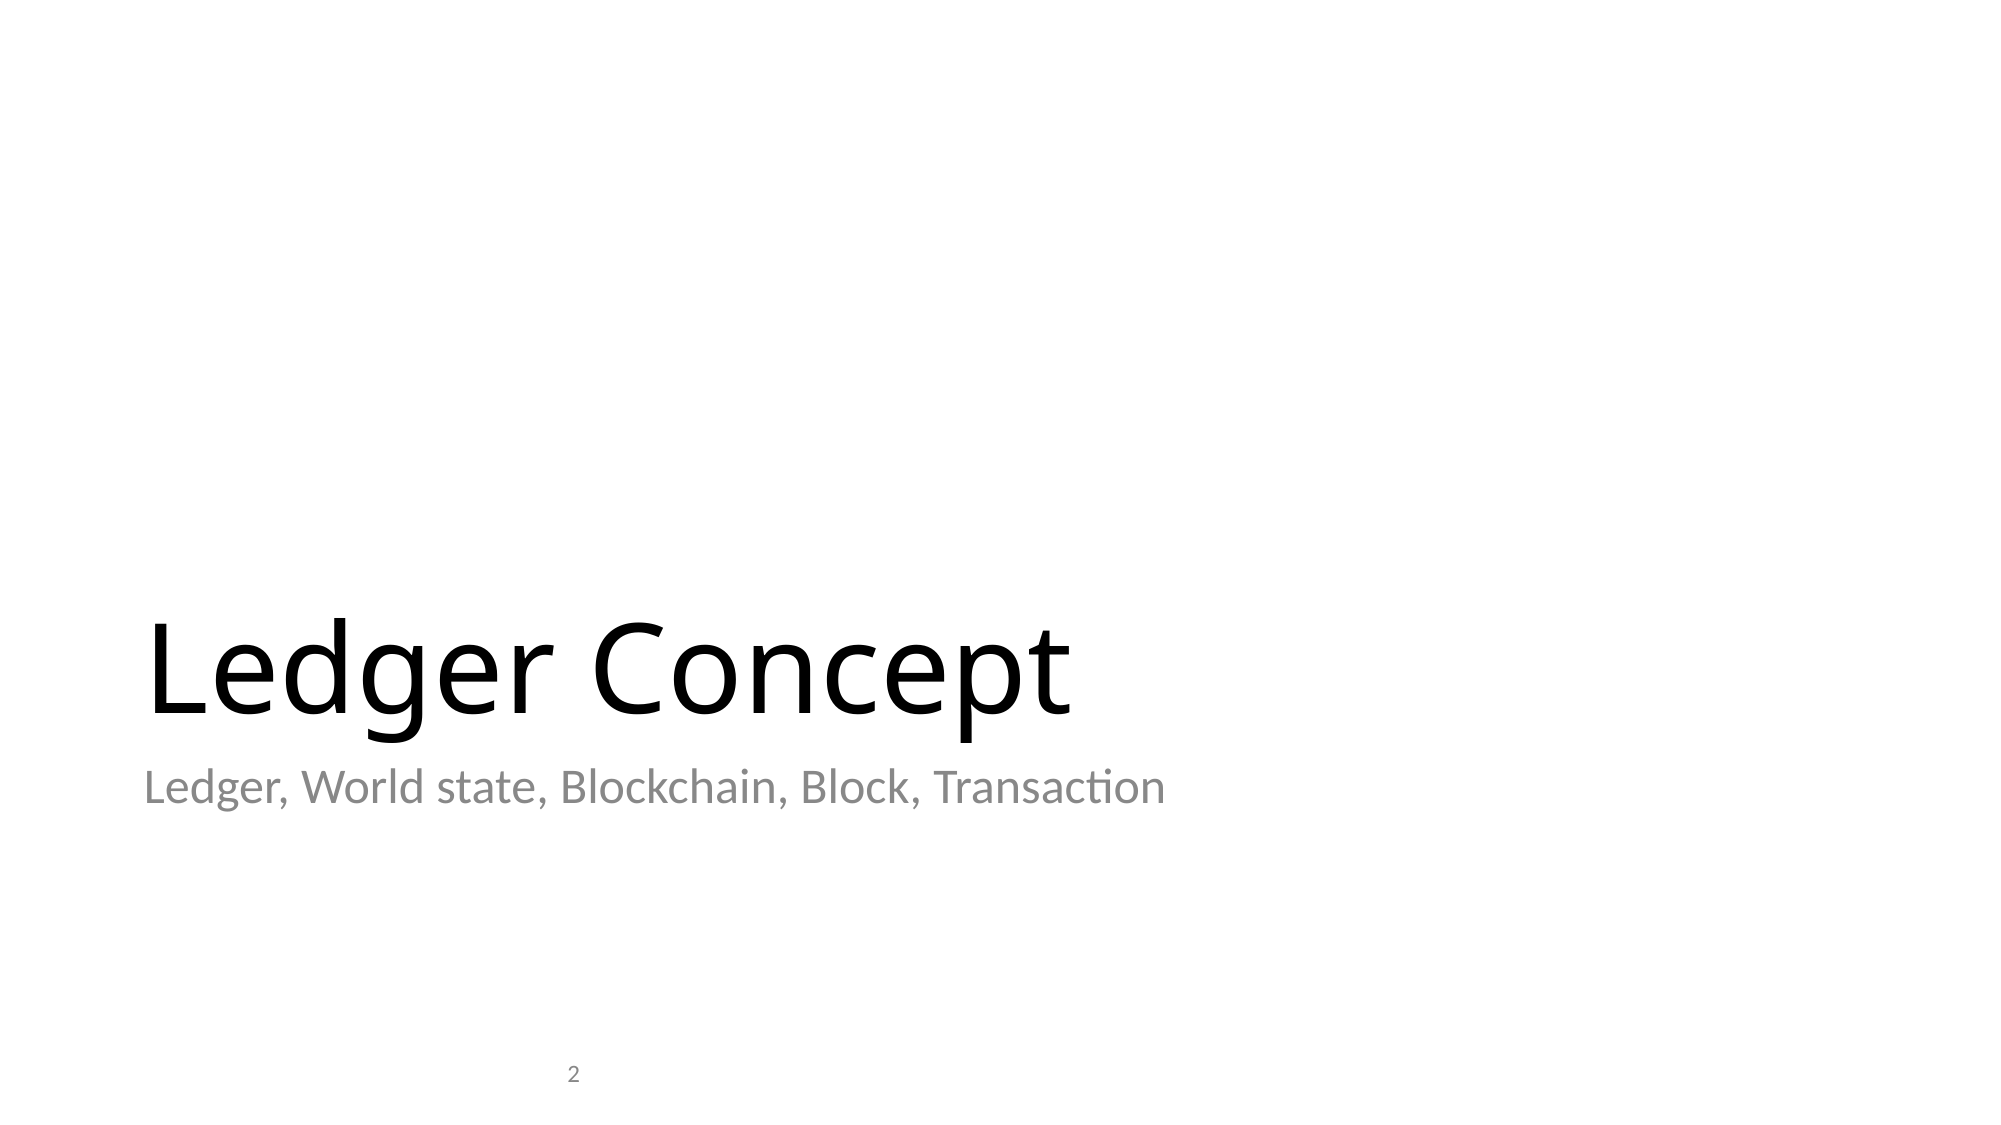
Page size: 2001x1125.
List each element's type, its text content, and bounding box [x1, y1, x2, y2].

list Ledger, World state, Blockchain, Block, Transaction [135, 752, 1862, 1000]
slide_number 2 [556, 1050, 588, 1096]
title Ledger Concept [135, 279, 1862, 749]
